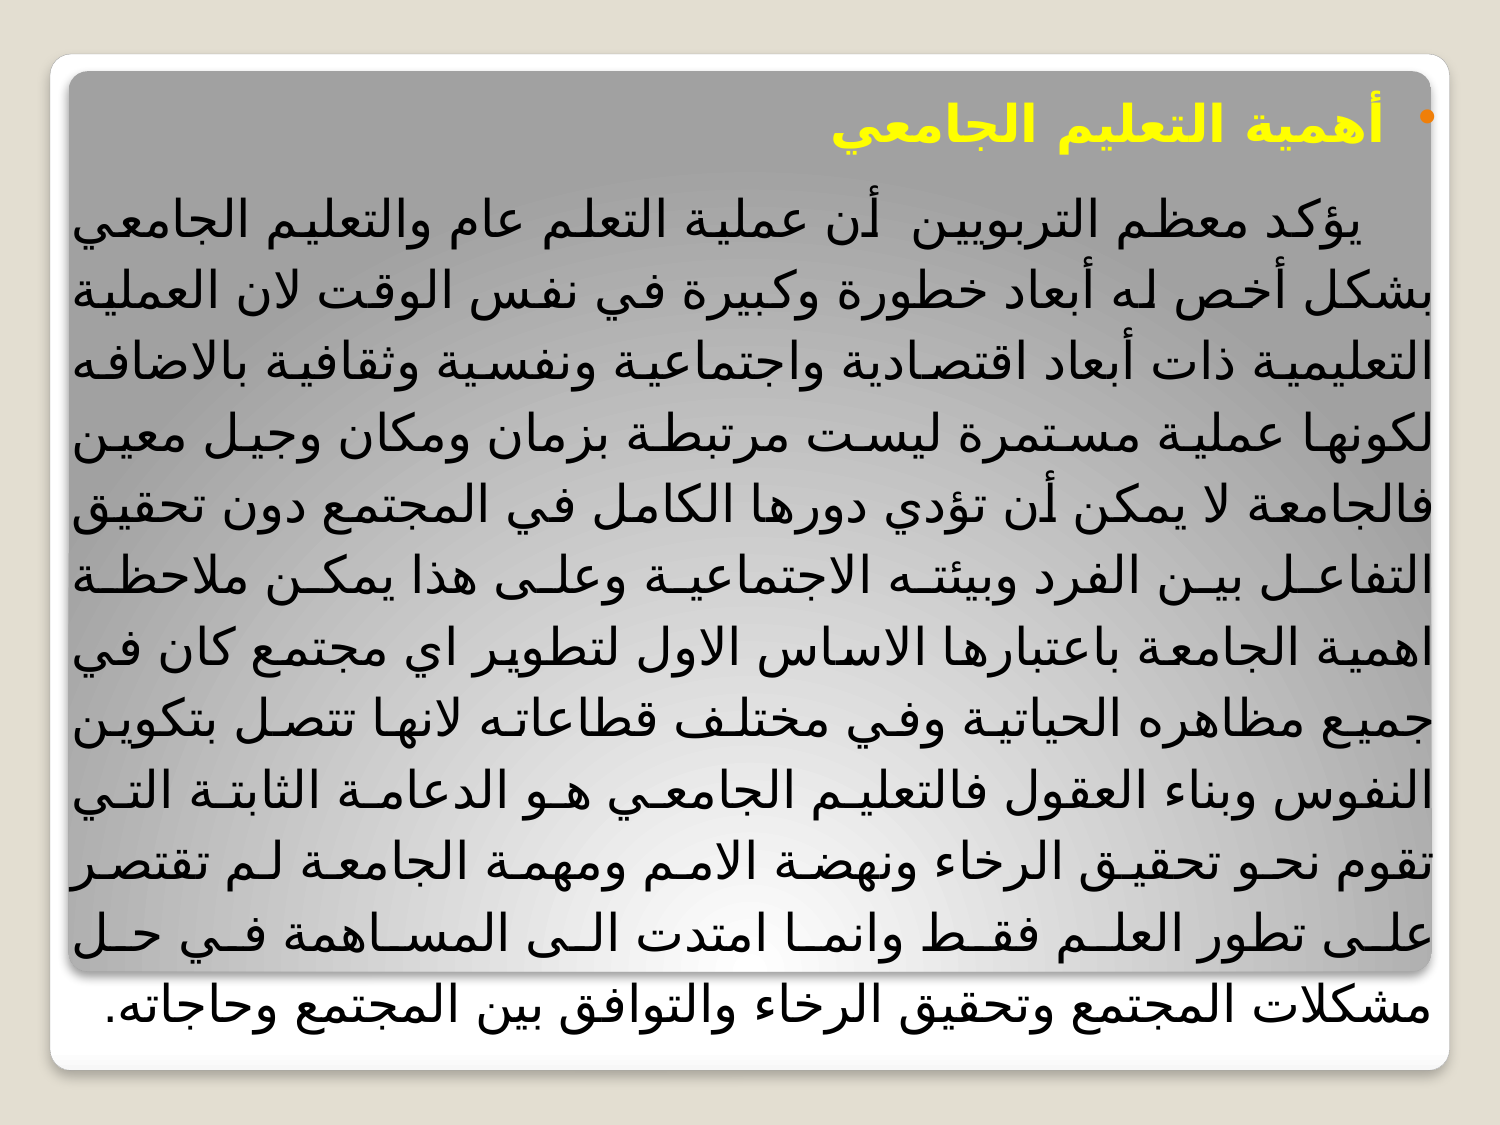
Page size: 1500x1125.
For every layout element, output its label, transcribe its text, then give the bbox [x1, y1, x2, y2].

list أهمية التعليم الجامعي يؤكد معظم التربويين أن عملية التعلم عام والتعليم الجامعي بشكل أخص له أبعاد خطورة وكبيرة في نفس الوقت لان العملية التعليمية ذات أبعاد اقتصادية واجتماعية ونفسية وثقافية بالاضافه لكونها عملية مستمرة ليست مرتبطة بزمان ومكان وجيل معين فالجامعة لا يمكن أن تؤدي دورها الكامل في المجتمع دون تحقيق التفاعل بين الفرد وبيئته الاجتماعية وعلى هذا يمكن ملاحظة اهمية الجامعة باعتبارها الاساس الاول لتطوير اي مجتمع كان في جميع مظاهره الحياتية وفي مختلف قطاعاته لانها تتصل بتكوين النفوس وبناء العقول فالتعليم الجامعي هو الدعامة الثابتة التي تقوم نحو تحقيق الرخاء ونهضة الامم ومهمة الجامعة لم تقتصر على تطور العلم فقط وانما امتدت الى المساهمة في حل مشكلات المجتمع وتحقيق الرخاء والتوافق بين المجتمع وحاجاته. [41, 66, 1451, 1059]
